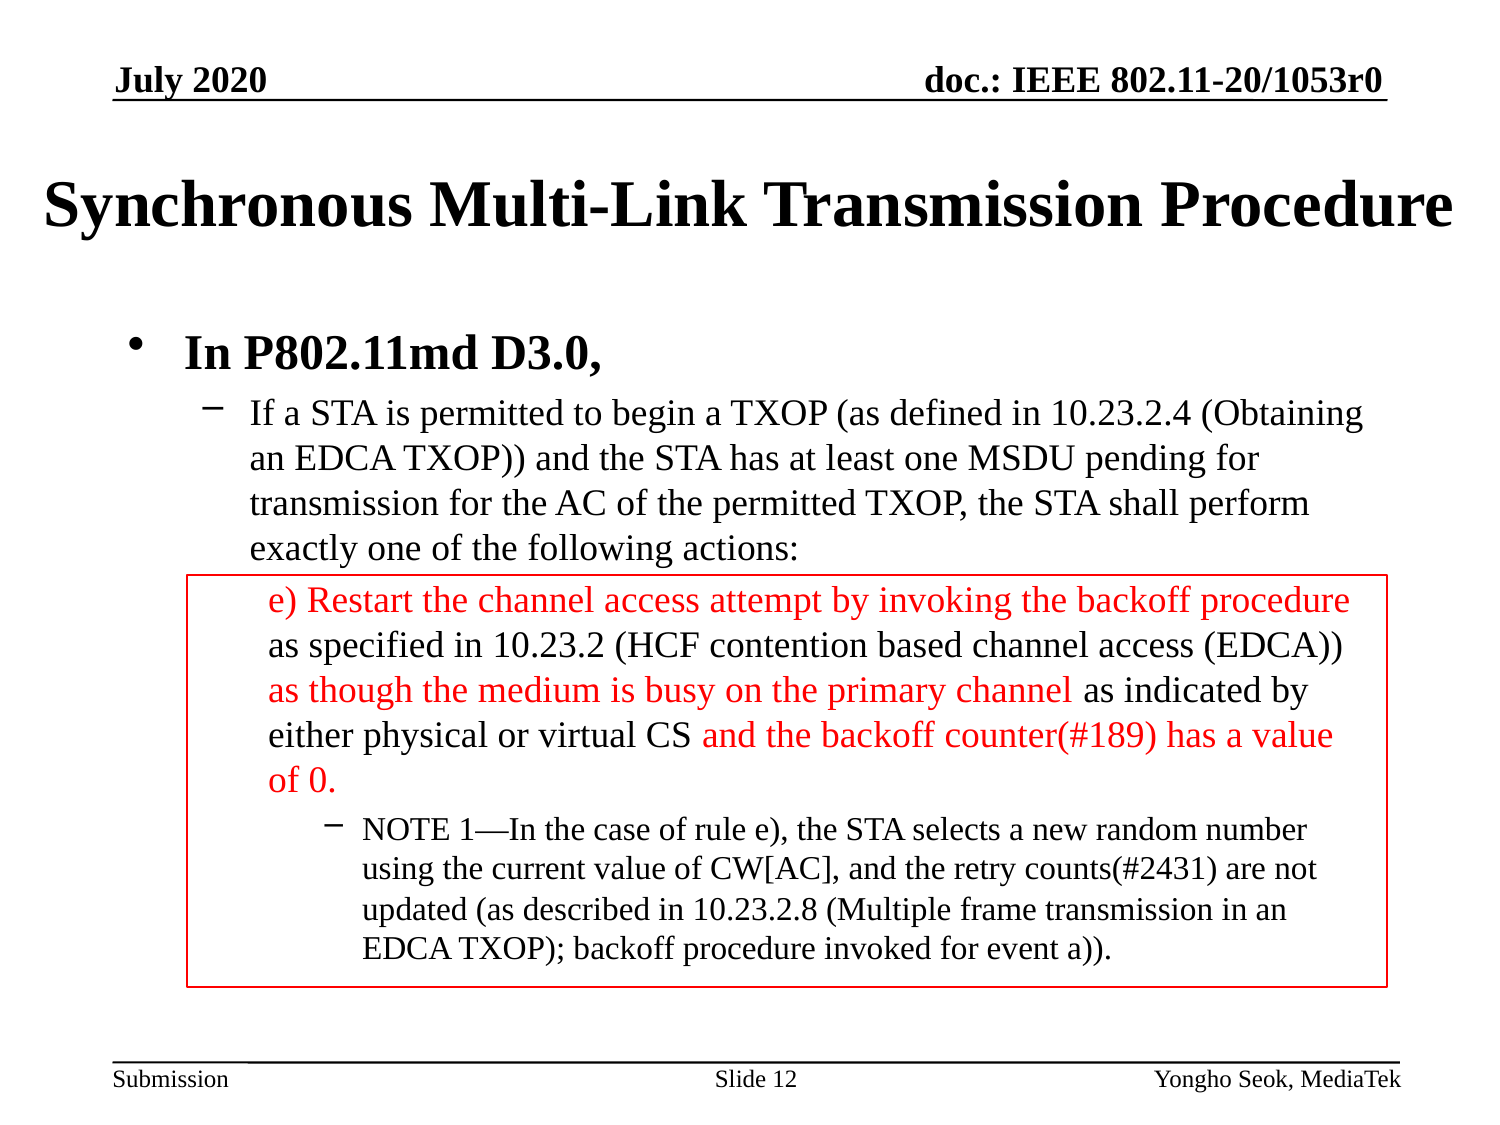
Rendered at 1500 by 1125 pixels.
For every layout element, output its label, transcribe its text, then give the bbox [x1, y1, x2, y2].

footer Yongho Seok, MediaTek [1150, 1061, 1402, 1093]
slide_number Slide 12 [714, 1061, 799, 1093]
list In P802.11md D3.0, If a STA is permitted to begin a TXOP (as defined in 10.23.2.4 (Obtaining an EDCA TXOP)) and the STA has at least one MSDU pending for transmission for the AC of the permitted TXOP, the STA shall perform exactly one of the following actions: e) Restart the channel access attempt by invoking the backoff procedure as specified in 10.23.2 (HCF contention based channel access (EDCA)) as though the medium is busy on the primary channel as indicated by either physical or virtual CS and the backoff counter(#189) has a value of 0. NOTE 1—In the case of rule e), the STA selects a new random number using the current value of CW[AC], and the retry counts(#2431) are not updated (as described in 10.23.2.8 (Multiple frame transmission in an EDCA TXOP); backoff procedure invoked for event a)). [112, 312, 1388, 988]
text_box [187, 575, 1388, 988]
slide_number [114, 54, 270, 101]
title Synchronous Multi-Link Transmission Procedure [0, 112, 1500, 288]
